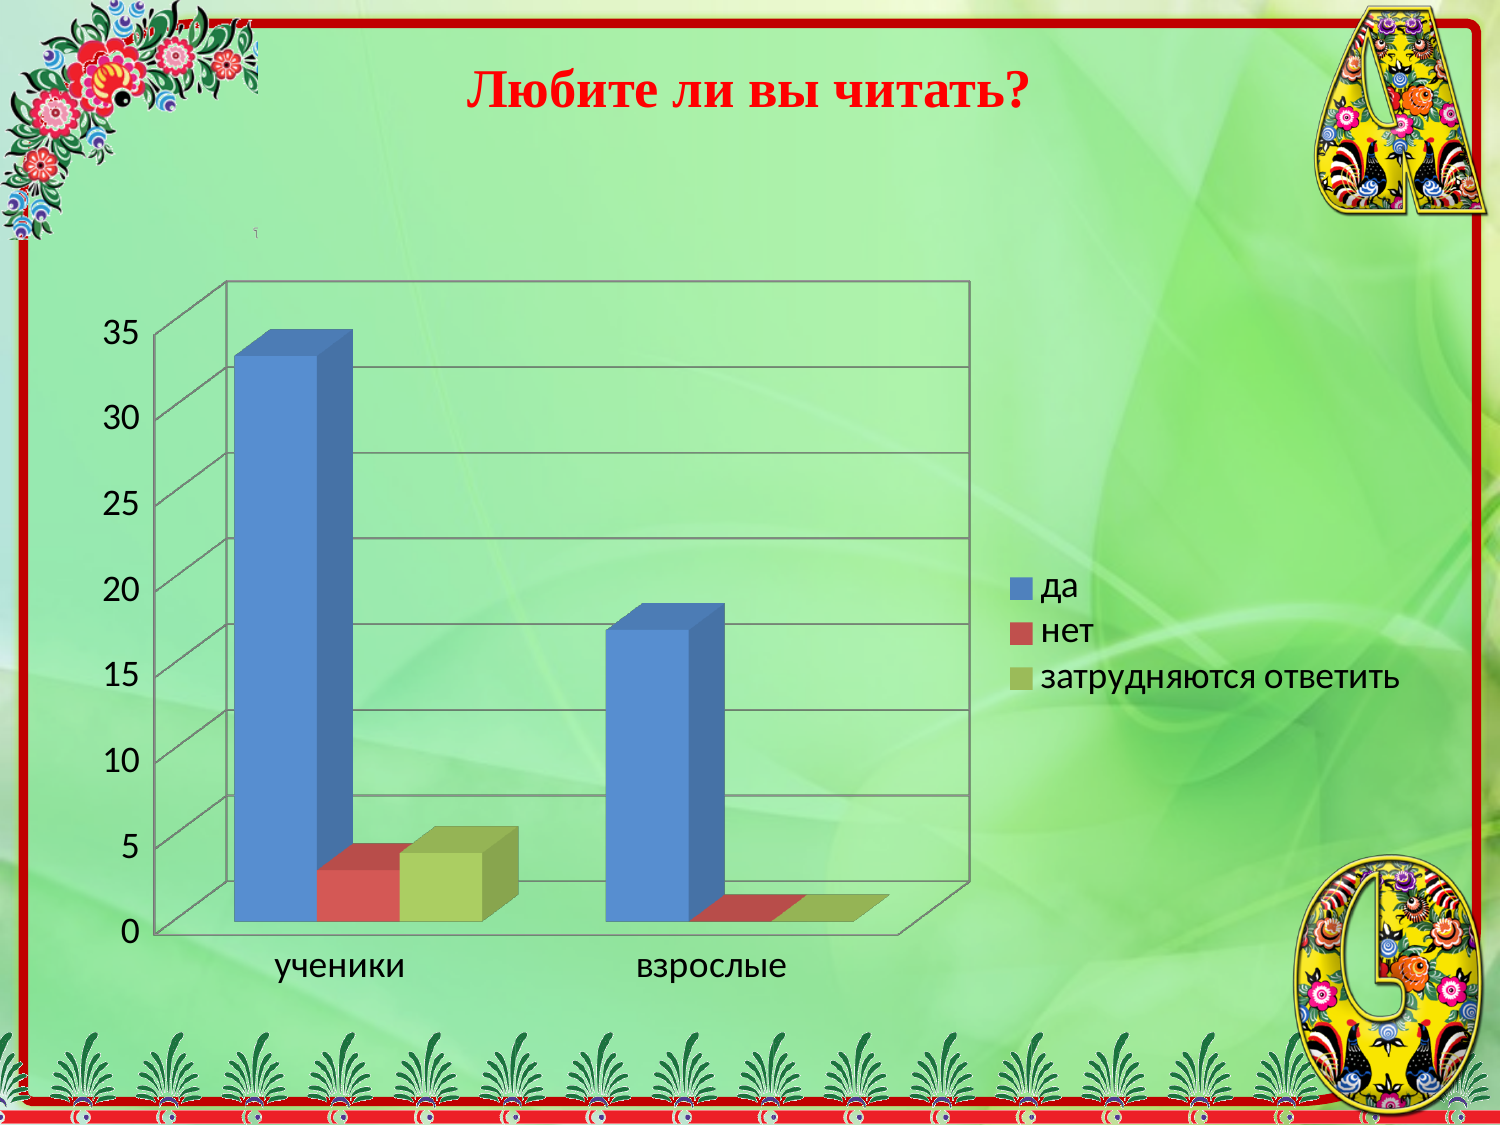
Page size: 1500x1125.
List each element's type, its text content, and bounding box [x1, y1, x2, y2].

picture [0, 0, 1500, 1125]
title Любите ли вы читать? [75, 45, 1425, 233]
chart [74, 262, 1426, 1006]
